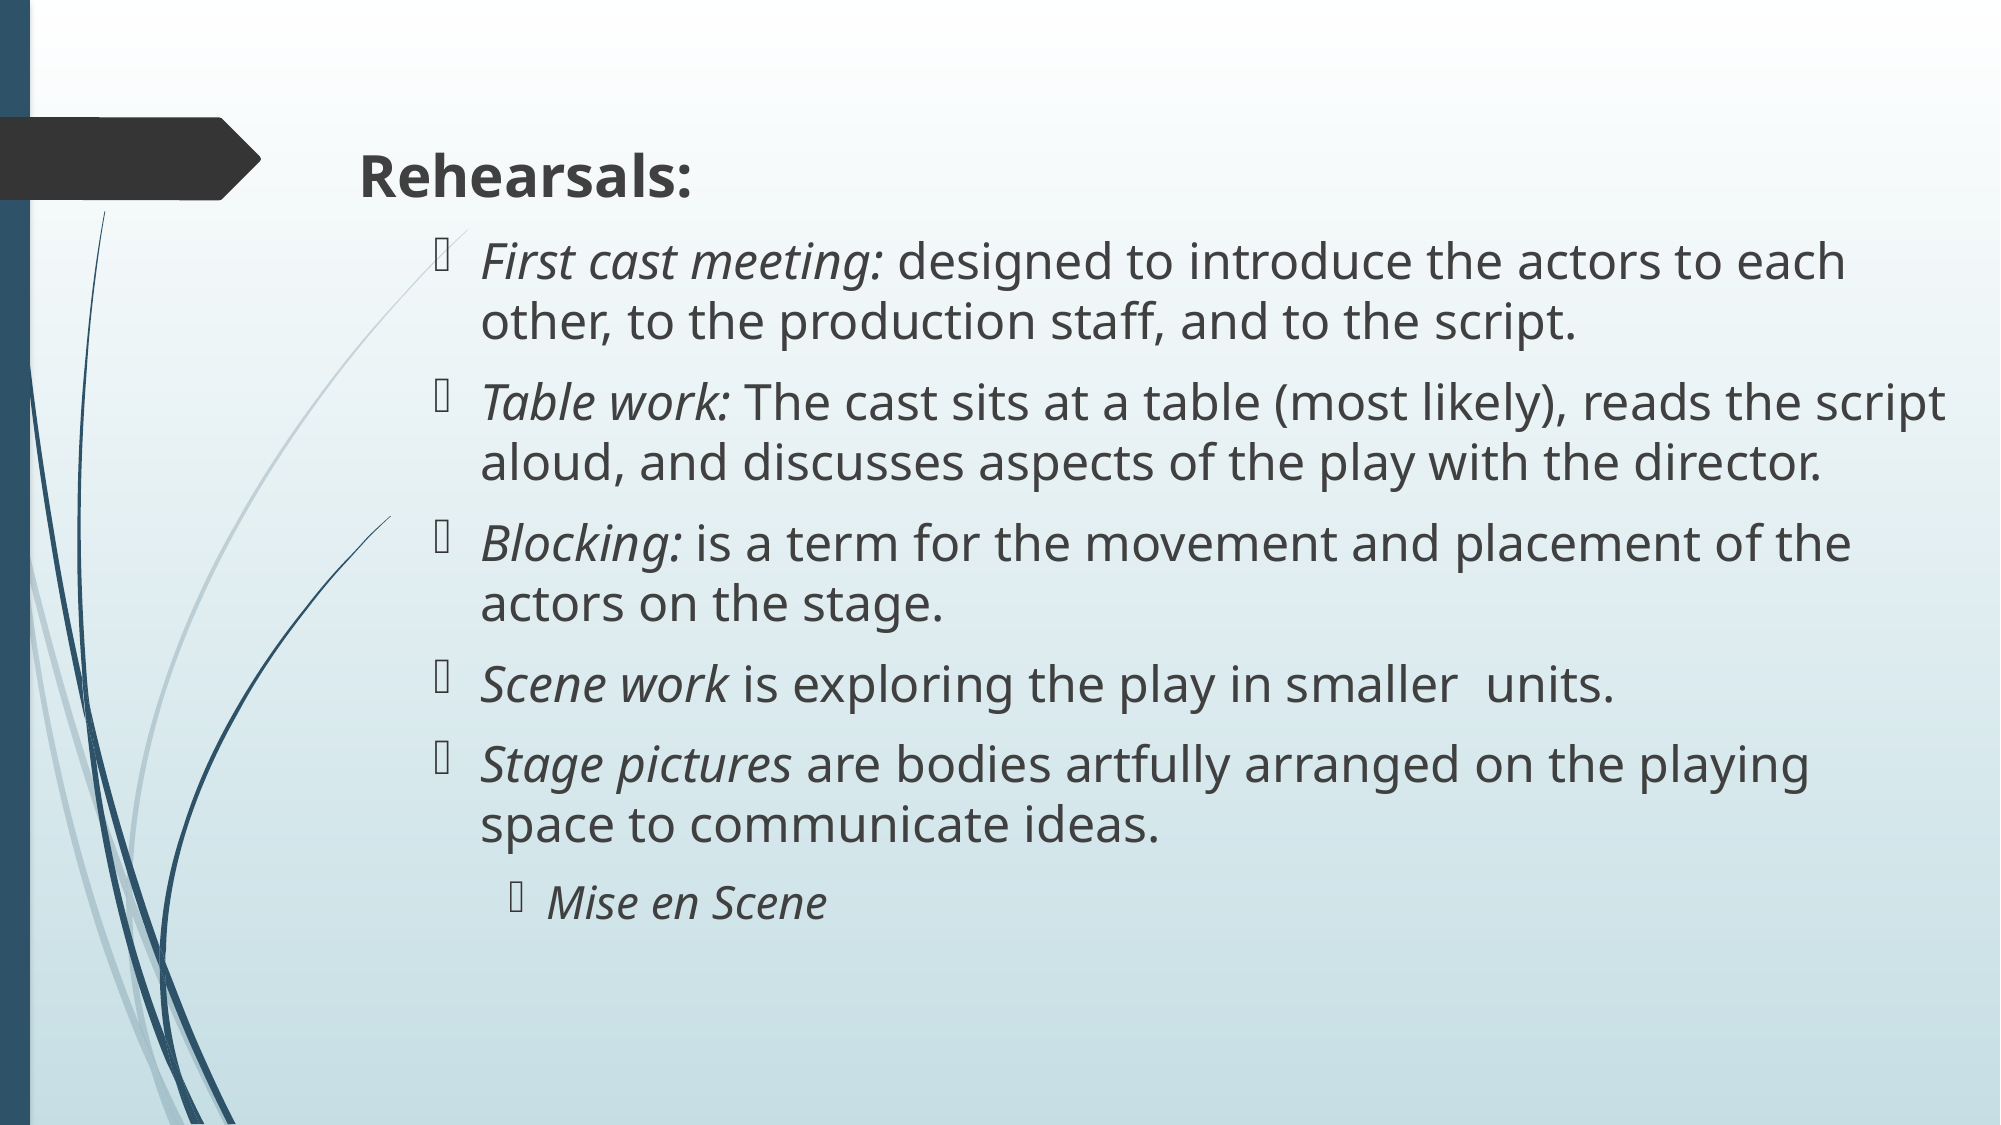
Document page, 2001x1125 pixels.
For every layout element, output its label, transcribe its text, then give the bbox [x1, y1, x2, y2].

list Rehearsals: First cast meeting: designed to introduce the actors to each other, to the production staff, and to the script. Table work: The cast sits at a table (most likely), reads the script aloud, and discusses aspects of the play with the director. Blocking: is a term for the movement and placement of the actors on the stage. Scene work is exploring the play in smaller units. Stage pictures are bodies artfully arranged on the playing space to communicate ideas. Mise en Scene [343, 131, 1974, 1094]
